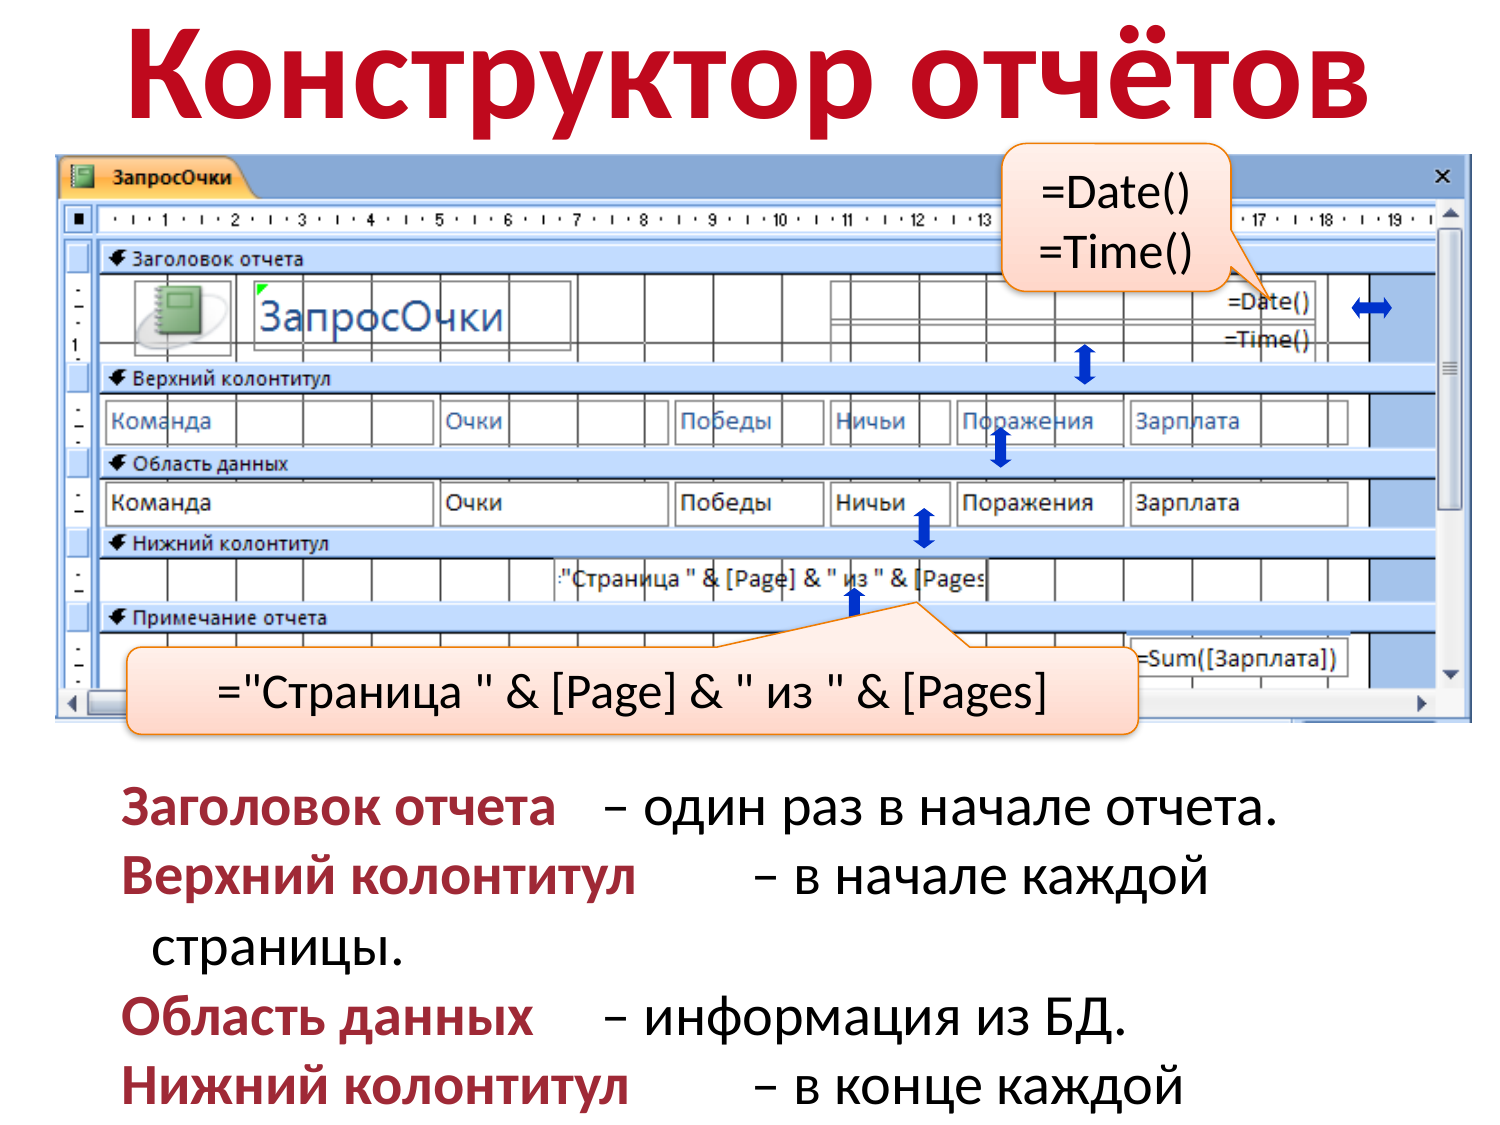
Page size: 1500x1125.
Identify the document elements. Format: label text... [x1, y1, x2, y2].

text_box ="Страница " & [Page] & " из " & [Pages] [131, 731, 1135, 736]
picture [55, 154, 1472, 723]
title Конструктор отчётов [0, 0, 1500, 127]
text_box =Date() =Time() [1006, 142, 1227, 153]
text_box Заголовок отчета – один раз в начале отчета. Верхний колонтитул – в начале каждой страницы. Область данных – информация из БД. Нижний колонтитул – в конце каждой страницы. Примечание отчета – один раз в конце отчета. [106, 759, 1465, 1114]
